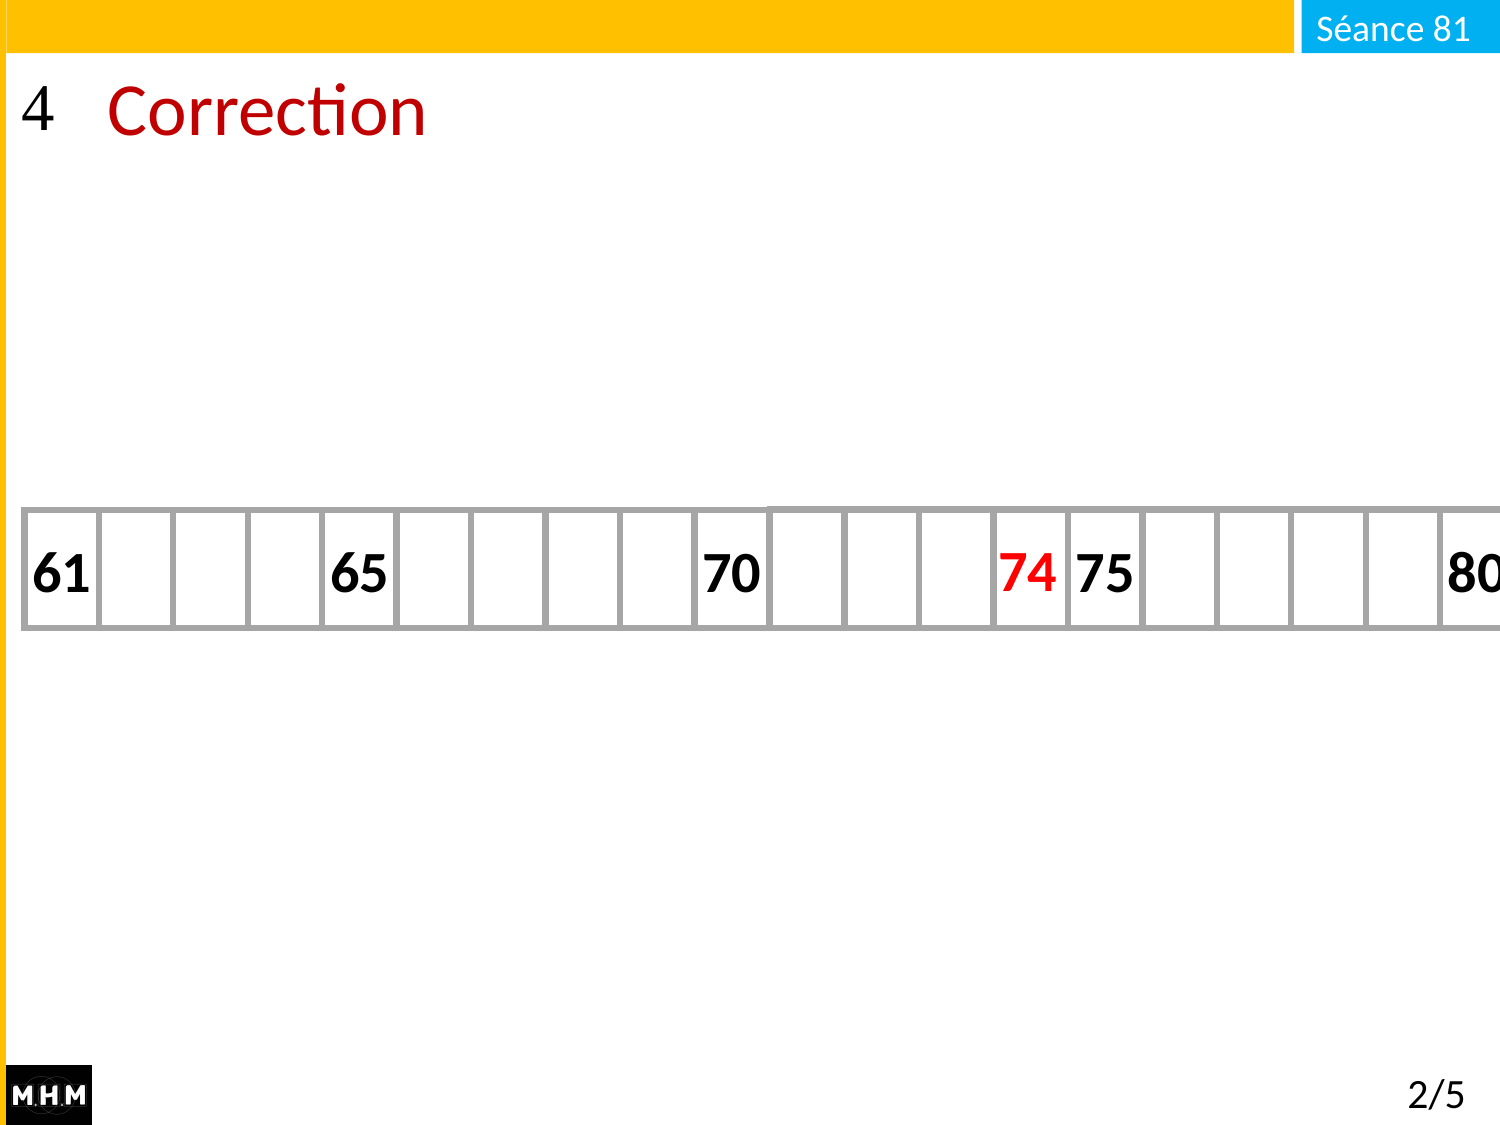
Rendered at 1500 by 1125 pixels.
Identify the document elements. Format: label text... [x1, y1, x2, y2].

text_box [770, 509, 1500, 629]
list 2/5 [1373, 1064, 1500, 1125]
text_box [24, 509, 769, 629]
title Correction [92, 29, 1387, 192]
picture [6, 1065, 92, 1125]
